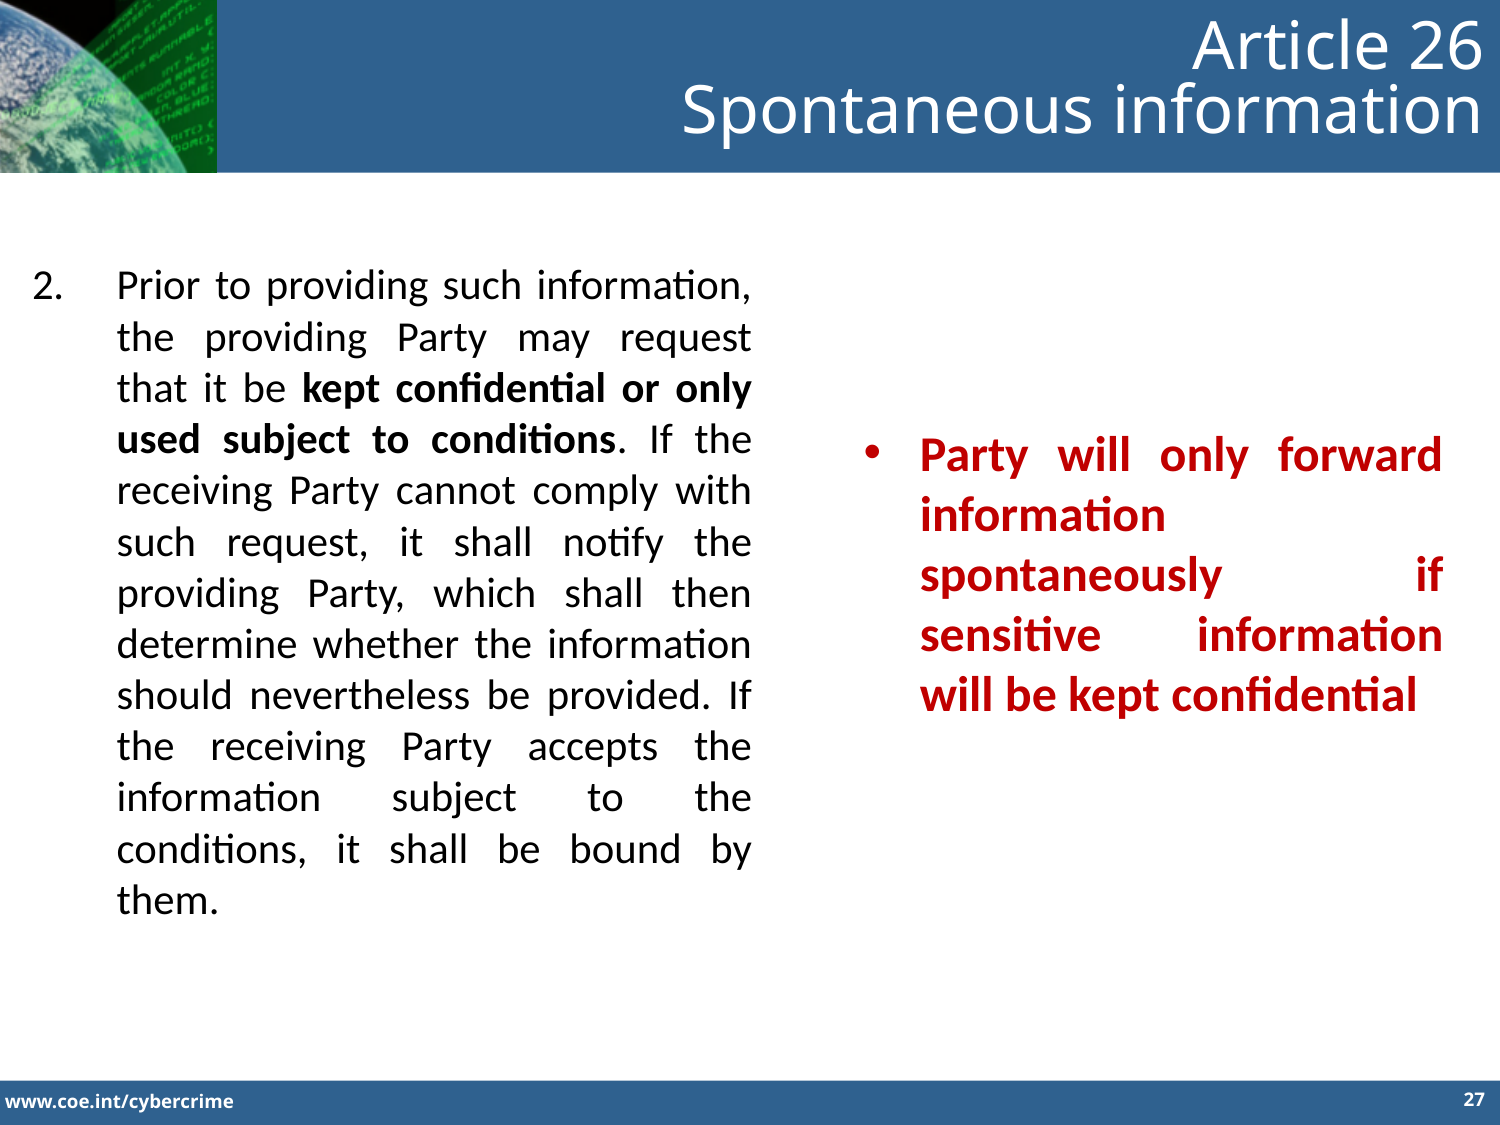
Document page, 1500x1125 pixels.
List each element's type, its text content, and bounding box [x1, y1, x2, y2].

text_box Prior to providing such information, the providing Party may request that it be kept confidential or only used subject to conditions. If the receiving Party cannot comply with such request, it shall notify the providing Party, which shall then determine whether the information should nevertheless be provided. If the receiving Party accepts the information subject to the conditions, it shall be bound by them. [17, 249, 768, 931]
picture [0, 1, 217, 173]
text_box Party will only forward information spontaneously if sensitive information will be kept confidential [848, 413, 1459, 729]
text_box Article 26 Spontaneous information [410, 6, 1500, 159]
slide_number 27 [1149, 1079, 1500, 1125]
